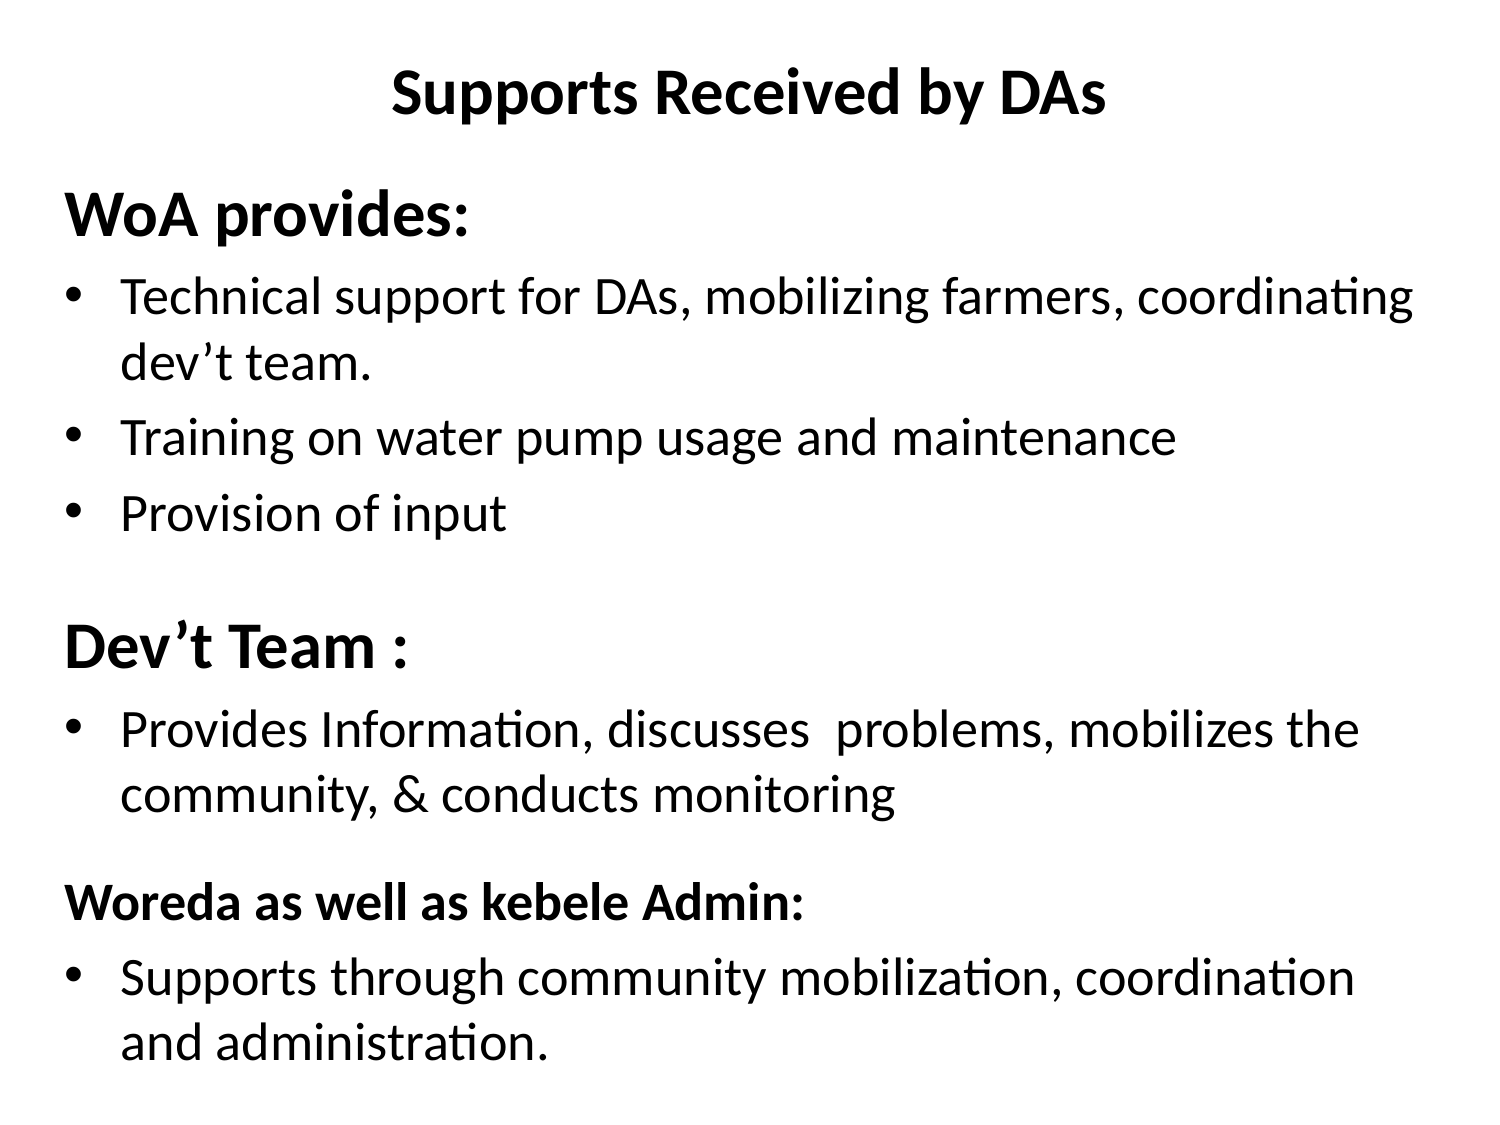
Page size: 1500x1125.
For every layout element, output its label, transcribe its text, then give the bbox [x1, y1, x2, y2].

list WoA provides: Technical support for DAs, mobilizing farmers, coordinating dev’t team. Training on water pump usage and maintenance Provision of input Dev’t Team : Provides Information, discusses problems, mobilizes the community, & conducts monitoring Woreda as well as kebele Admin: Supports through community mobilization, coordination and administration. [49, 162, 1445, 1125]
title Supports Received by DAs [49, 37, 1450, 138]
